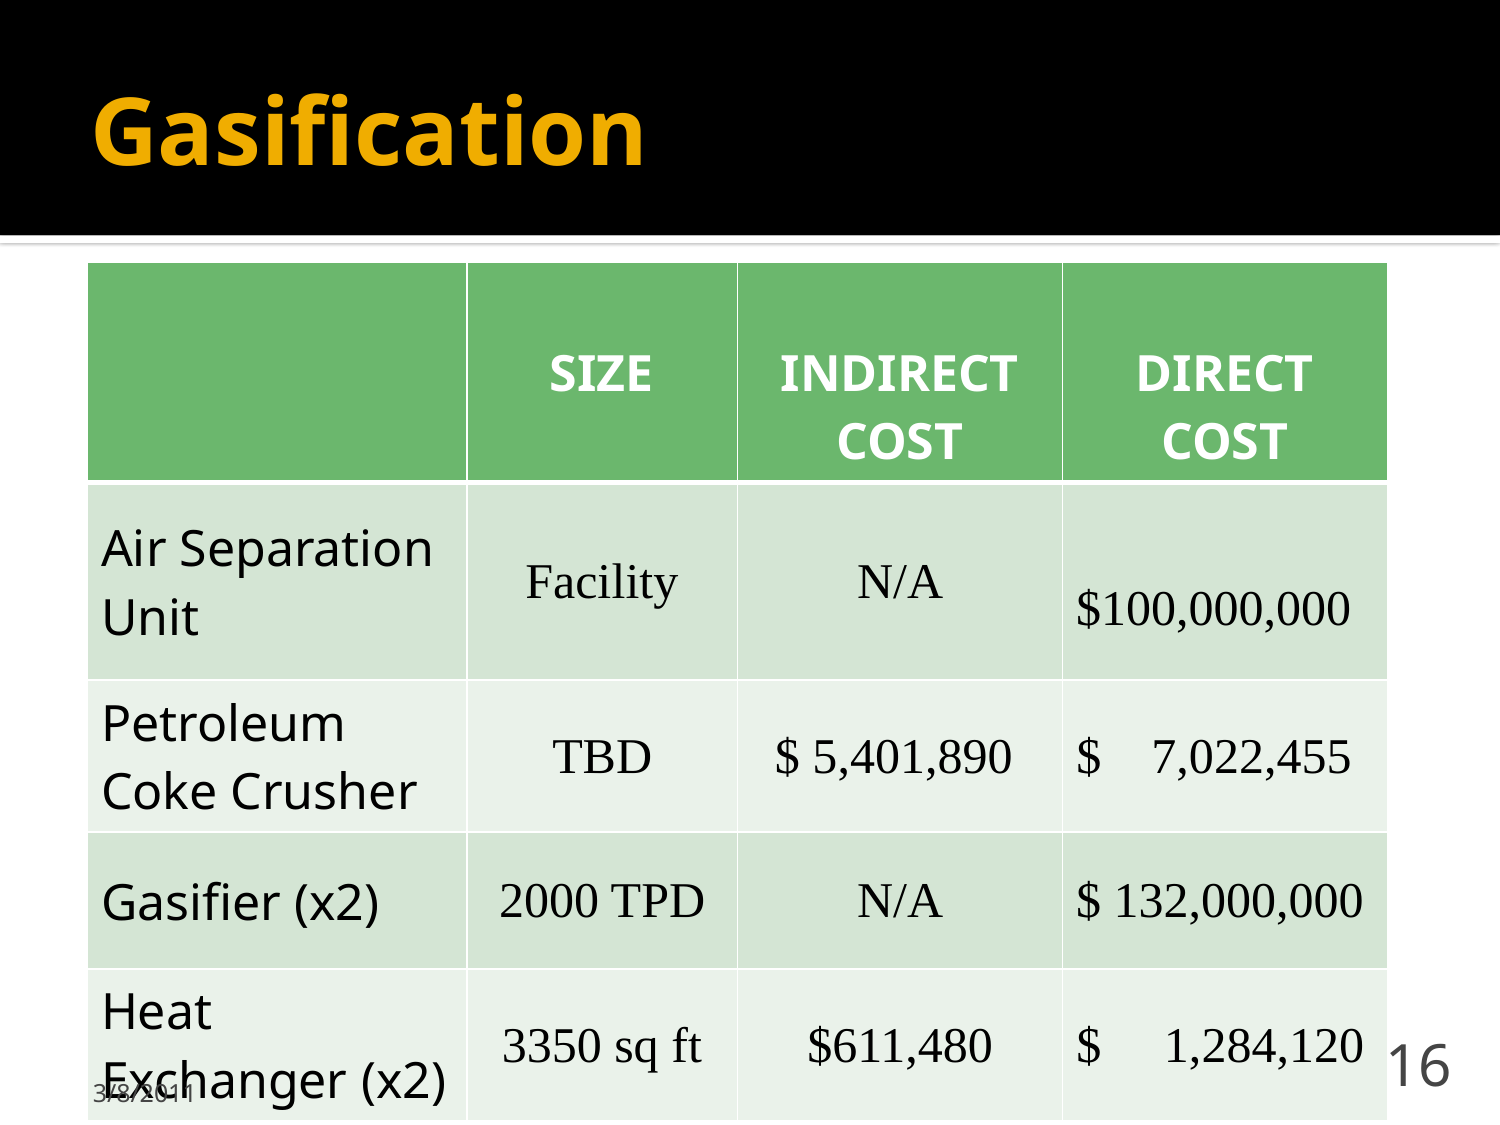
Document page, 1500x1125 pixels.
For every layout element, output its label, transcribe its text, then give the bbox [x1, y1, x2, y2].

table_cell $ 132,000,000 [1063, 833, 1387, 968]
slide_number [75, 1062, 425, 1108]
table_cell $100,000,000 [1063, 485, 1387, 679]
table_cell $611,480 [738, 970, 1062, 1120]
title Gasification [75, 25, 1425, 231]
table_cell Air Separation Unit [88, 485, 466, 679]
table_cell Facility [468, 485, 737, 679]
table_cell 3350 sq ft [468, 970, 737, 1120]
table_header [88, 263, 466, 480]
table_cell $ 7,022,455 [1063, 681, 1387, 831]
table_cell Petroleum Coke Crusher [88, 681, 466, 831]
table_cell $ 1,284,120 [1063, 970, 1387, 1120]
table_header DIRECT COST [1063, 263, 1387, 480]
table_cell 2000 TPD [468, 833, 737, 968]
table_cell Gasifier (x2) [88, 833, 466, 968]
table_cell N/A [738, 833, 1062, 968]
table_cell $ 5,401,890 [738, 681, 1062, 831]
slide_number 16 [1345, 1062, 1467, 1108]
table_header SIZE [468, 263, 737, 480]
table_header INDIRECT COST [738, 263, 1062, 480]
table_cell Heat Exchanger (x2) [88, 970, 466, 1120]
table_cell TBD [468, 681, 737, 831]
table_cell N/A [738, 485, 1062, 679]
